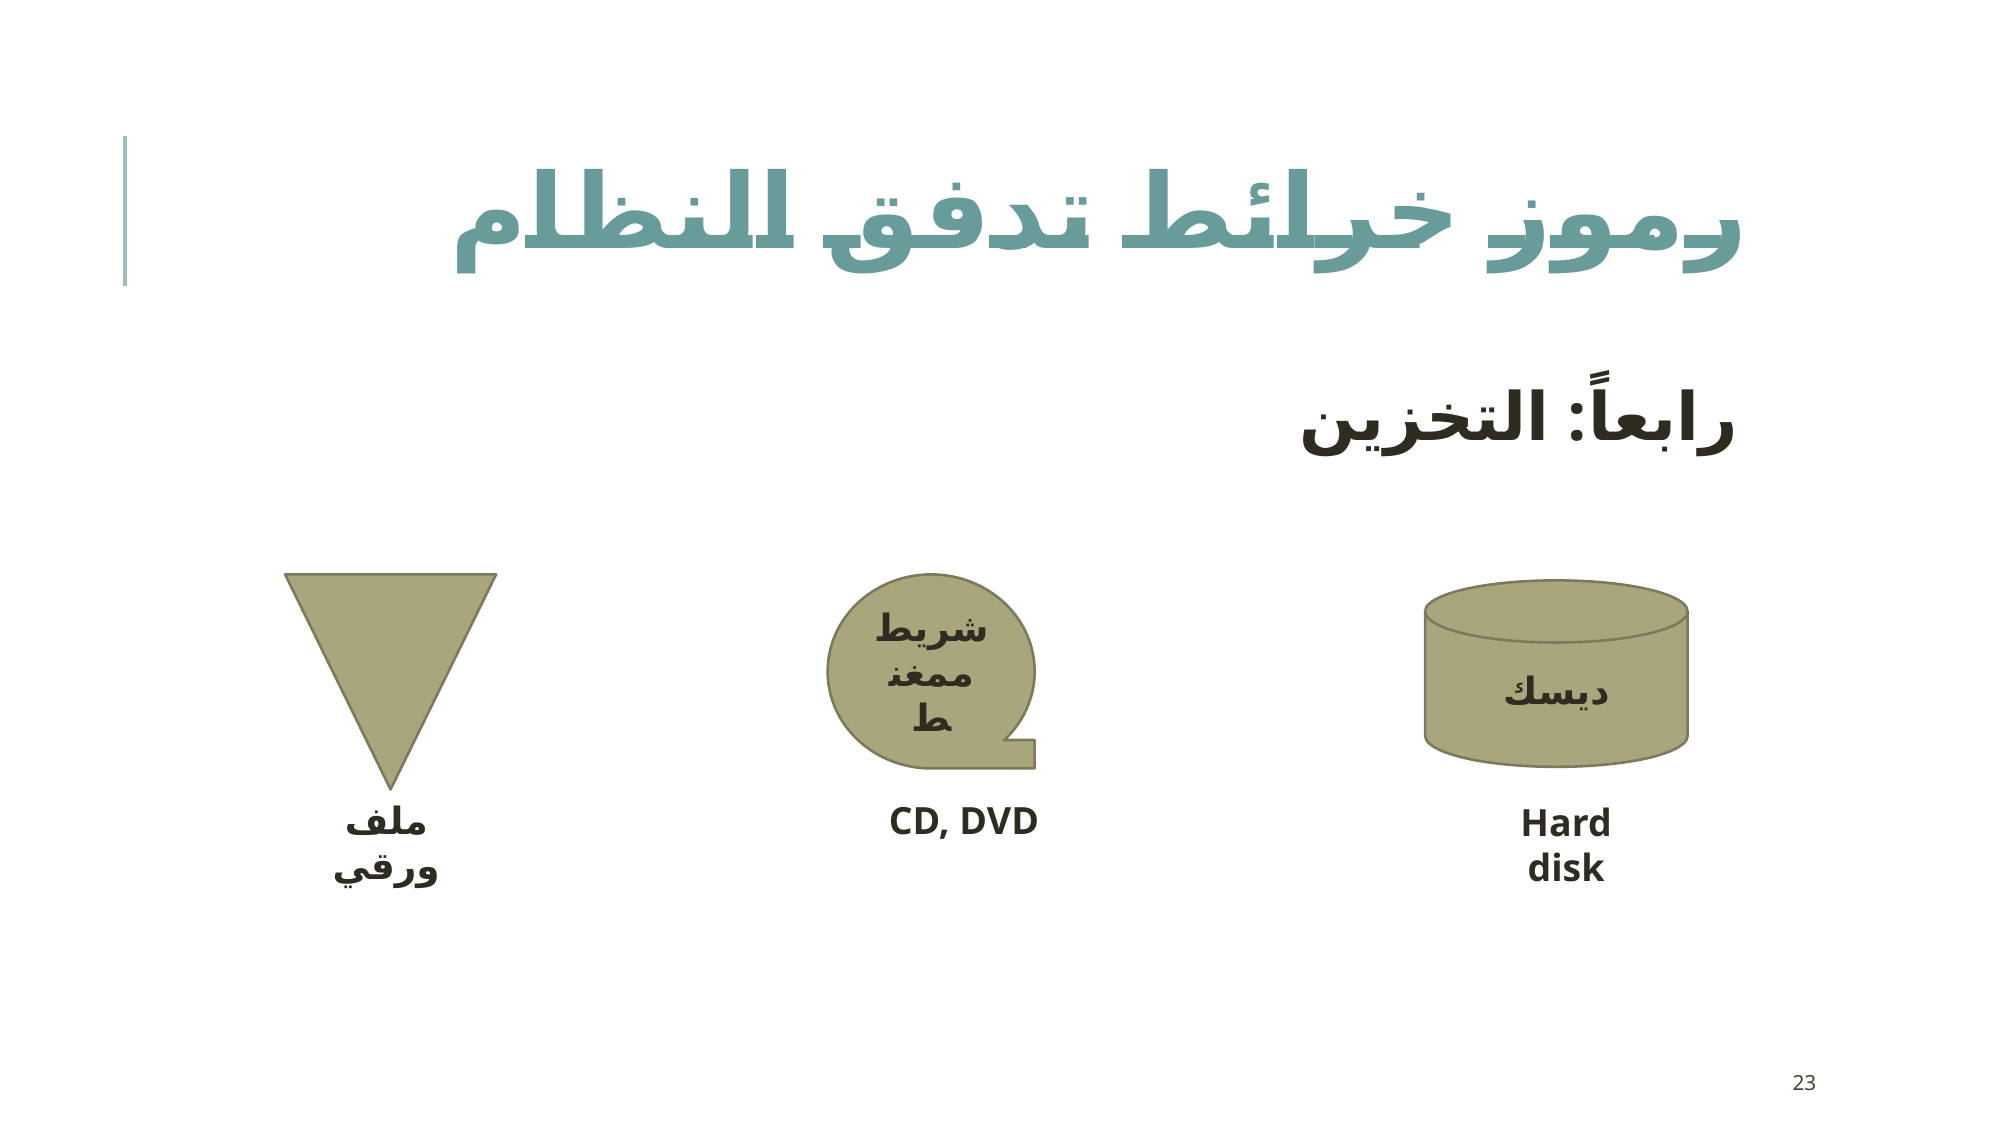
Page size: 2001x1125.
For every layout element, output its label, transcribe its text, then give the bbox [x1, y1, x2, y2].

list رابعاً: التخزين [168, 375, 1763, 1035]
text_box Hard disk [1462, 791, 1670, 897]
text_box CD, DVD [827, 789, 1111, 850]
slide_number 23 [1777, 1061, 1938, 1107]
text_box ملف ورقي [282, 789, 490, 895]
text_box شريط ممغنط [826, 573, 1036, 770]
text_box ديسك [1423, 579, 1689, 769]
title رموز خرائط تدفق النظام [168, 96, 1763, 342]
text_box [283, 573, 498, 791]
